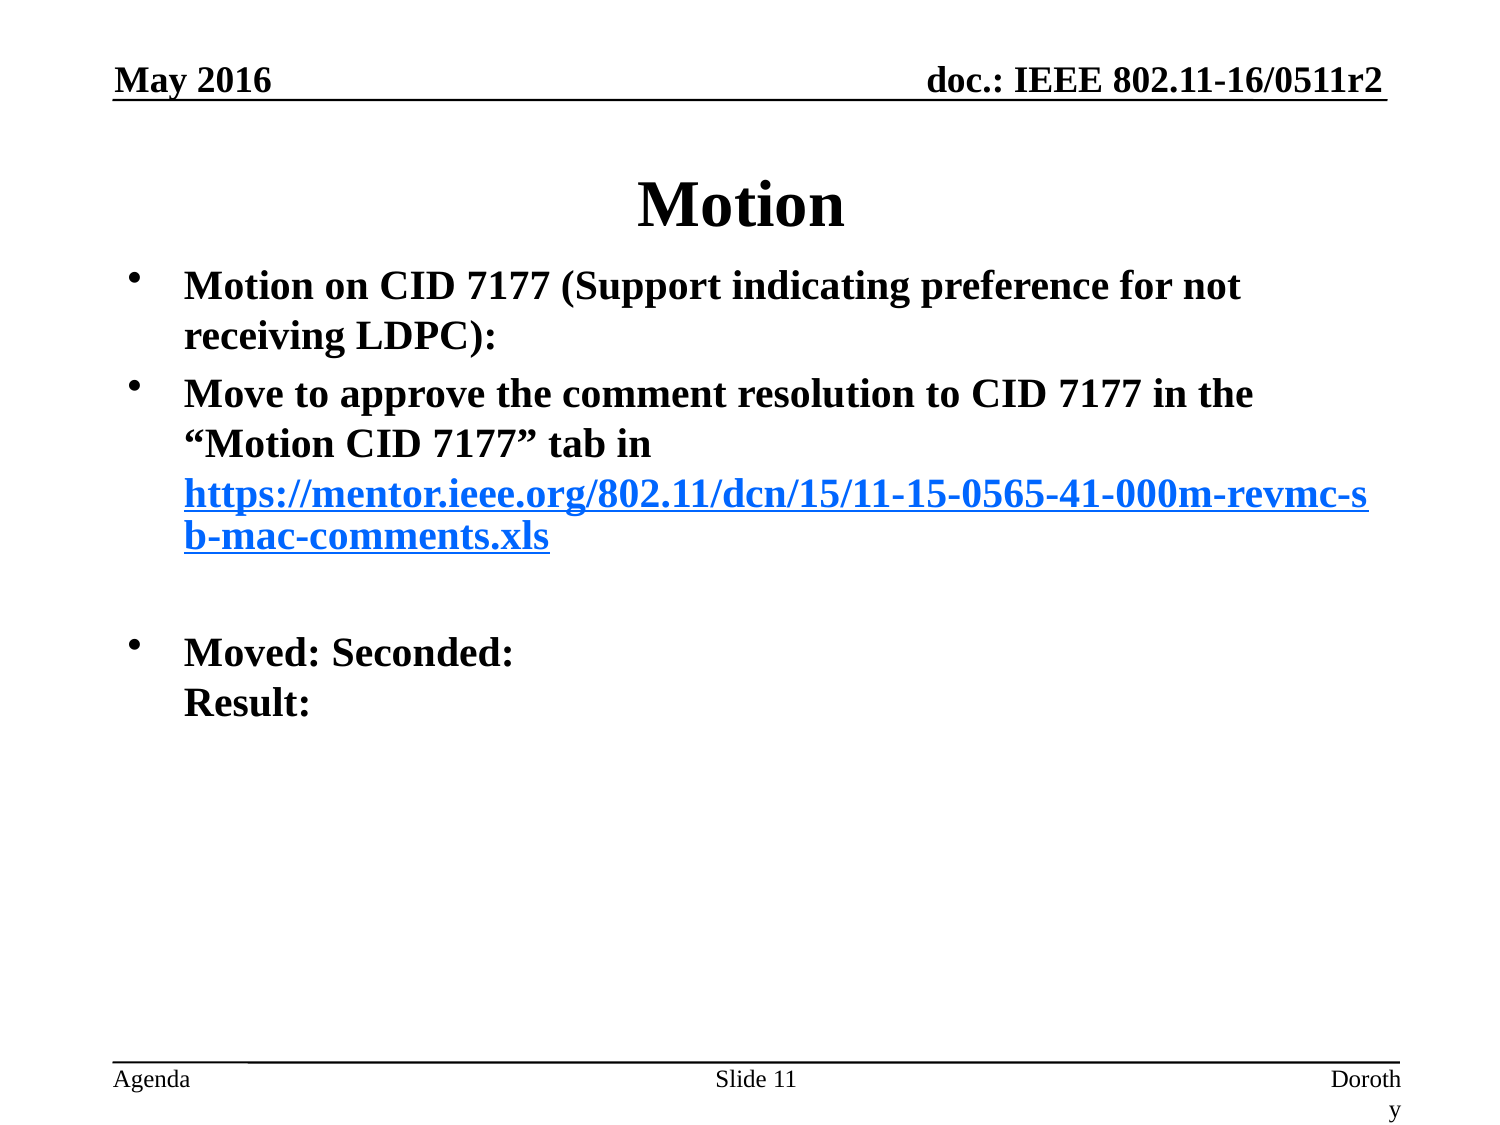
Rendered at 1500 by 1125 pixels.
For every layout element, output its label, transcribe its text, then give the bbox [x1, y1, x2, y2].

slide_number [114, 54, 425, 100]
slide_number Slide 11 [712, 1063, 800, 1093]
title Motion [112, 112, 1388, 249]
footer Dorothy Stanley, HP Enterprise [1325, 1062, 1402, 1093]
list Motion on CID 7177 (Support indicating preference for not receiving LDPC): Move to approve the comment resolution to CID 7177 in the “Motion CID 7177” tab in https://mentor.ieee.org/802.11/dcn/15/11-15-0565-41-000m-revmc-sb-mac-comments.xls Moved: Seconded: Result: [112, 249, 1388, 1063]
